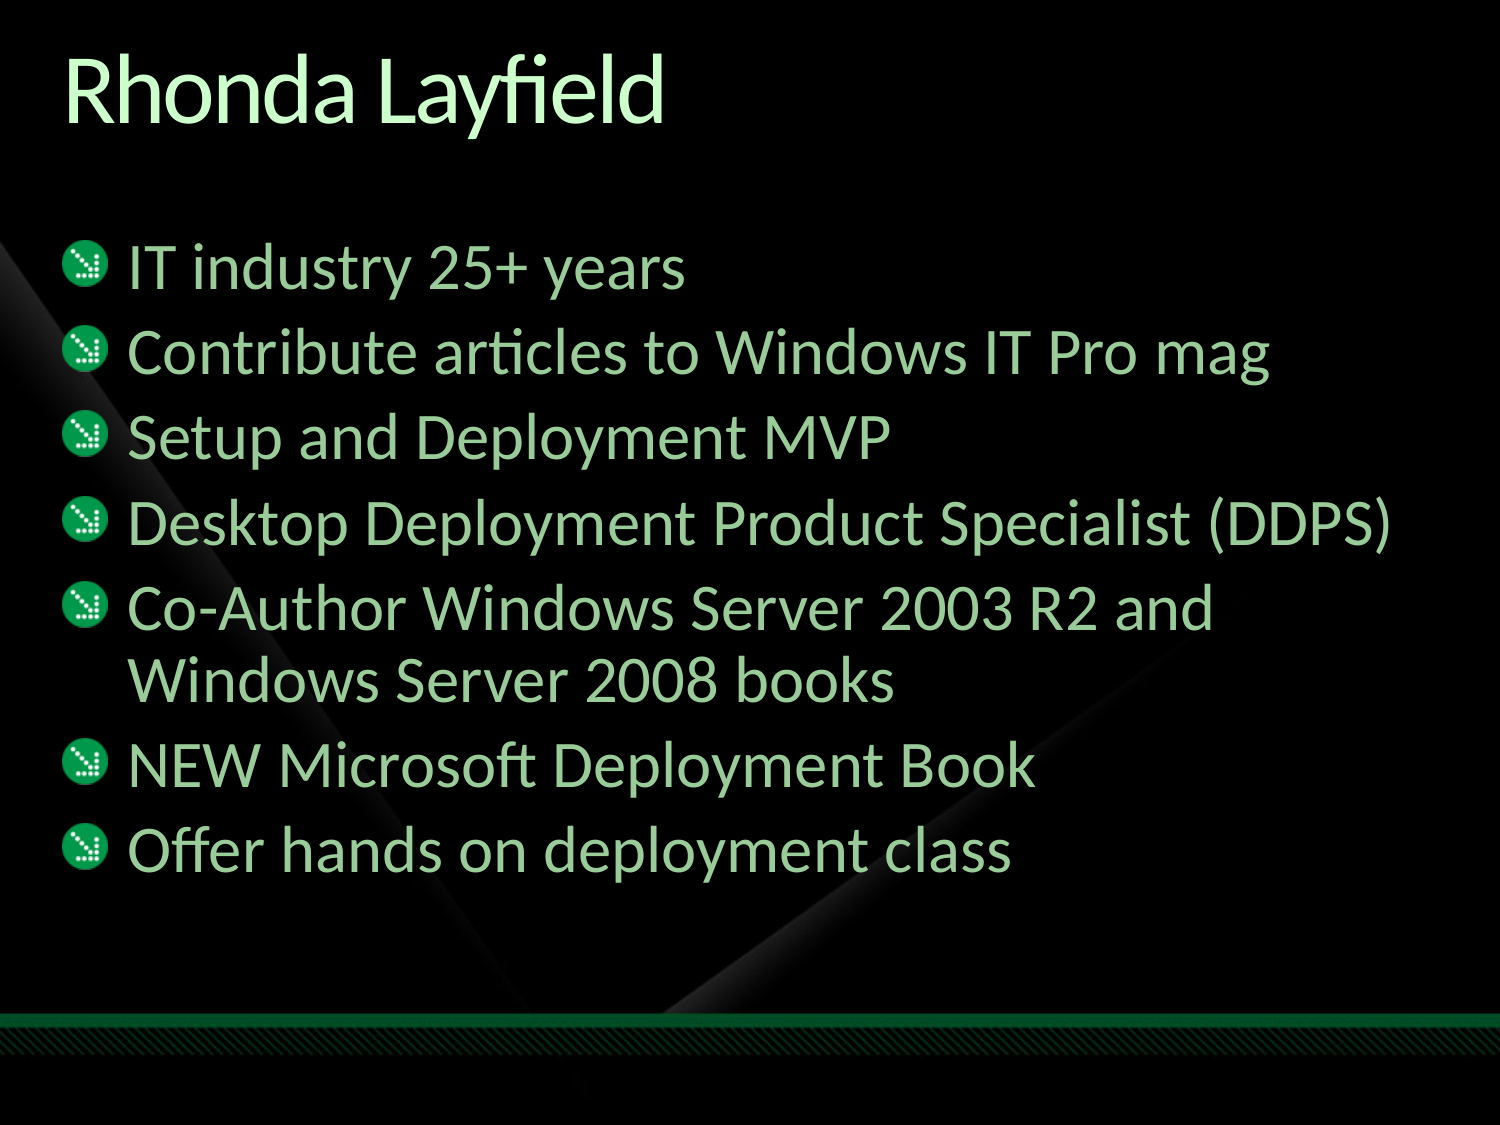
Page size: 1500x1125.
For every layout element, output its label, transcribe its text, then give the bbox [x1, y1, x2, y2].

list IT industry 25+ years Contribute articles to Windows IT Pro mag Setup and Deployment MVP Desktop Deployment Product Specialist (DDPS) Co-Author Windows Server 2003 R2 and Windows Server 2008 books NEW Microsoft Deployment Book Offer hands on deployment class [62, 231, 1438, 583]
picture [0, 0, 1500, 1125]
title Rhonda Layfield [62, 37, 1438, 147]
